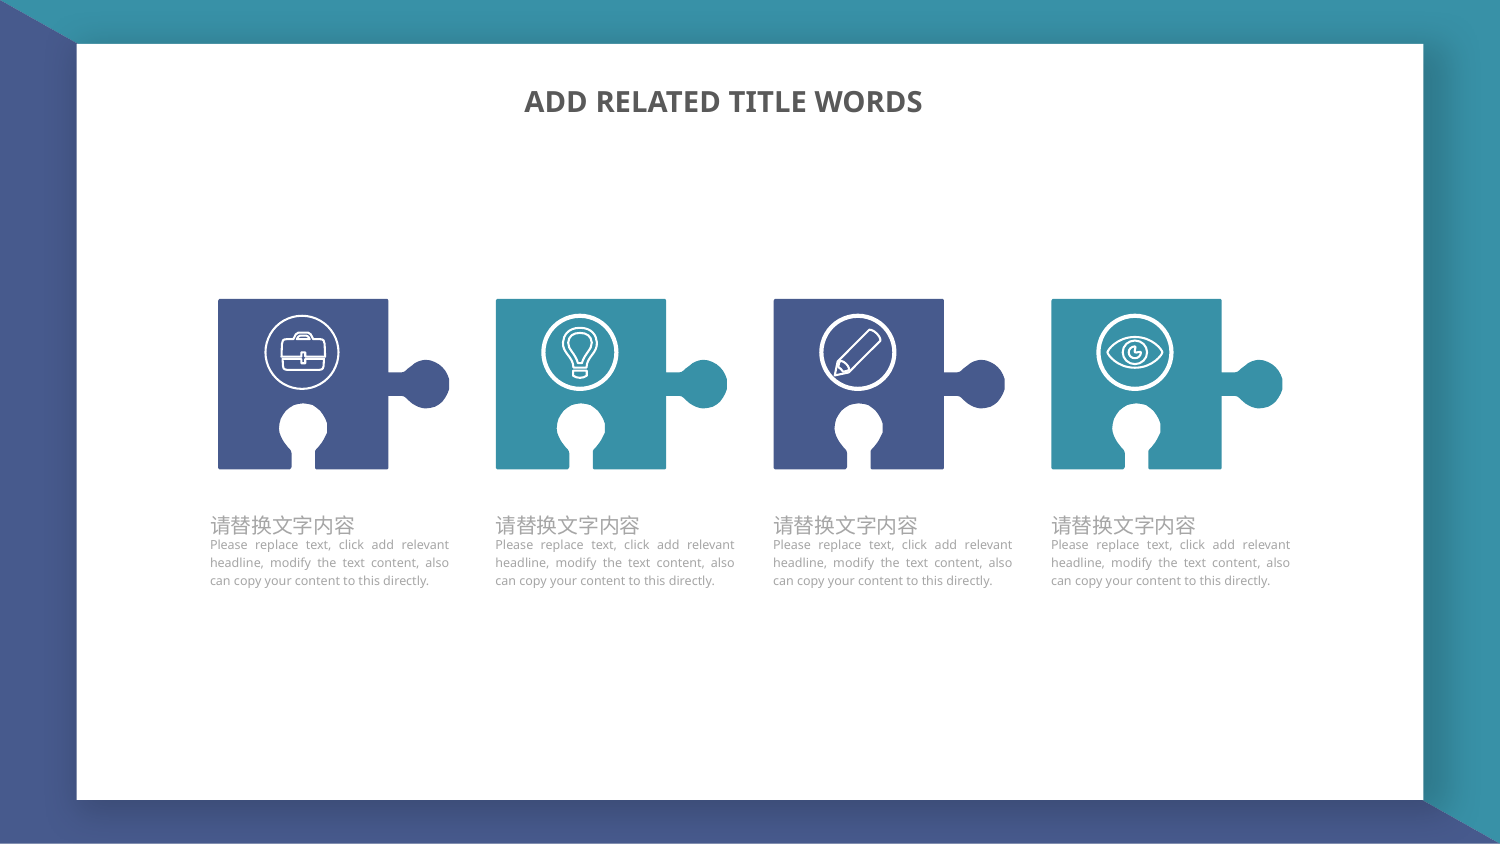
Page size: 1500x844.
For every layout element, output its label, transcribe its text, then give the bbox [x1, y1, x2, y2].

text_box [1098, 315, 1172, 390]
text_box 请替换文字内容 [773, 507, 962, 533]
text_box Please replace text, click add relevant headline, modify the text content, also can copy your content to this directly. [1051, 533, 1291, 588]
text_box Please replace text, click add relevant headline, modify the text content, also can copy your content to this directly. [210, 533, 450, 588]
text_box [495, 298, 727, 470]
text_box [821, 315, 895, 390]
text_box Please replace text, click add relevant headline, modify the text content, also can copy your content to this directly. [773, 533, 1013, 588]
text_box [1051, 298, 1283, 470]
text_box 请替换文字内容 [210, 507, 399, 533]
text_box [773, 298, 1005, 470]
text_box Please replace text, click add relevant headline, modify the text content, also can copy your content to this directly. [495, 533, 735, 588]
text_box 请替换文字内容 [1051, 507, 1240, 533]
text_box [265, 315, 339, 390]
text_box [218, 298, 450, 470]
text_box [543, 315, 617, 390]
text_box 请替换文字内容 [495, 507, 684, 533]
